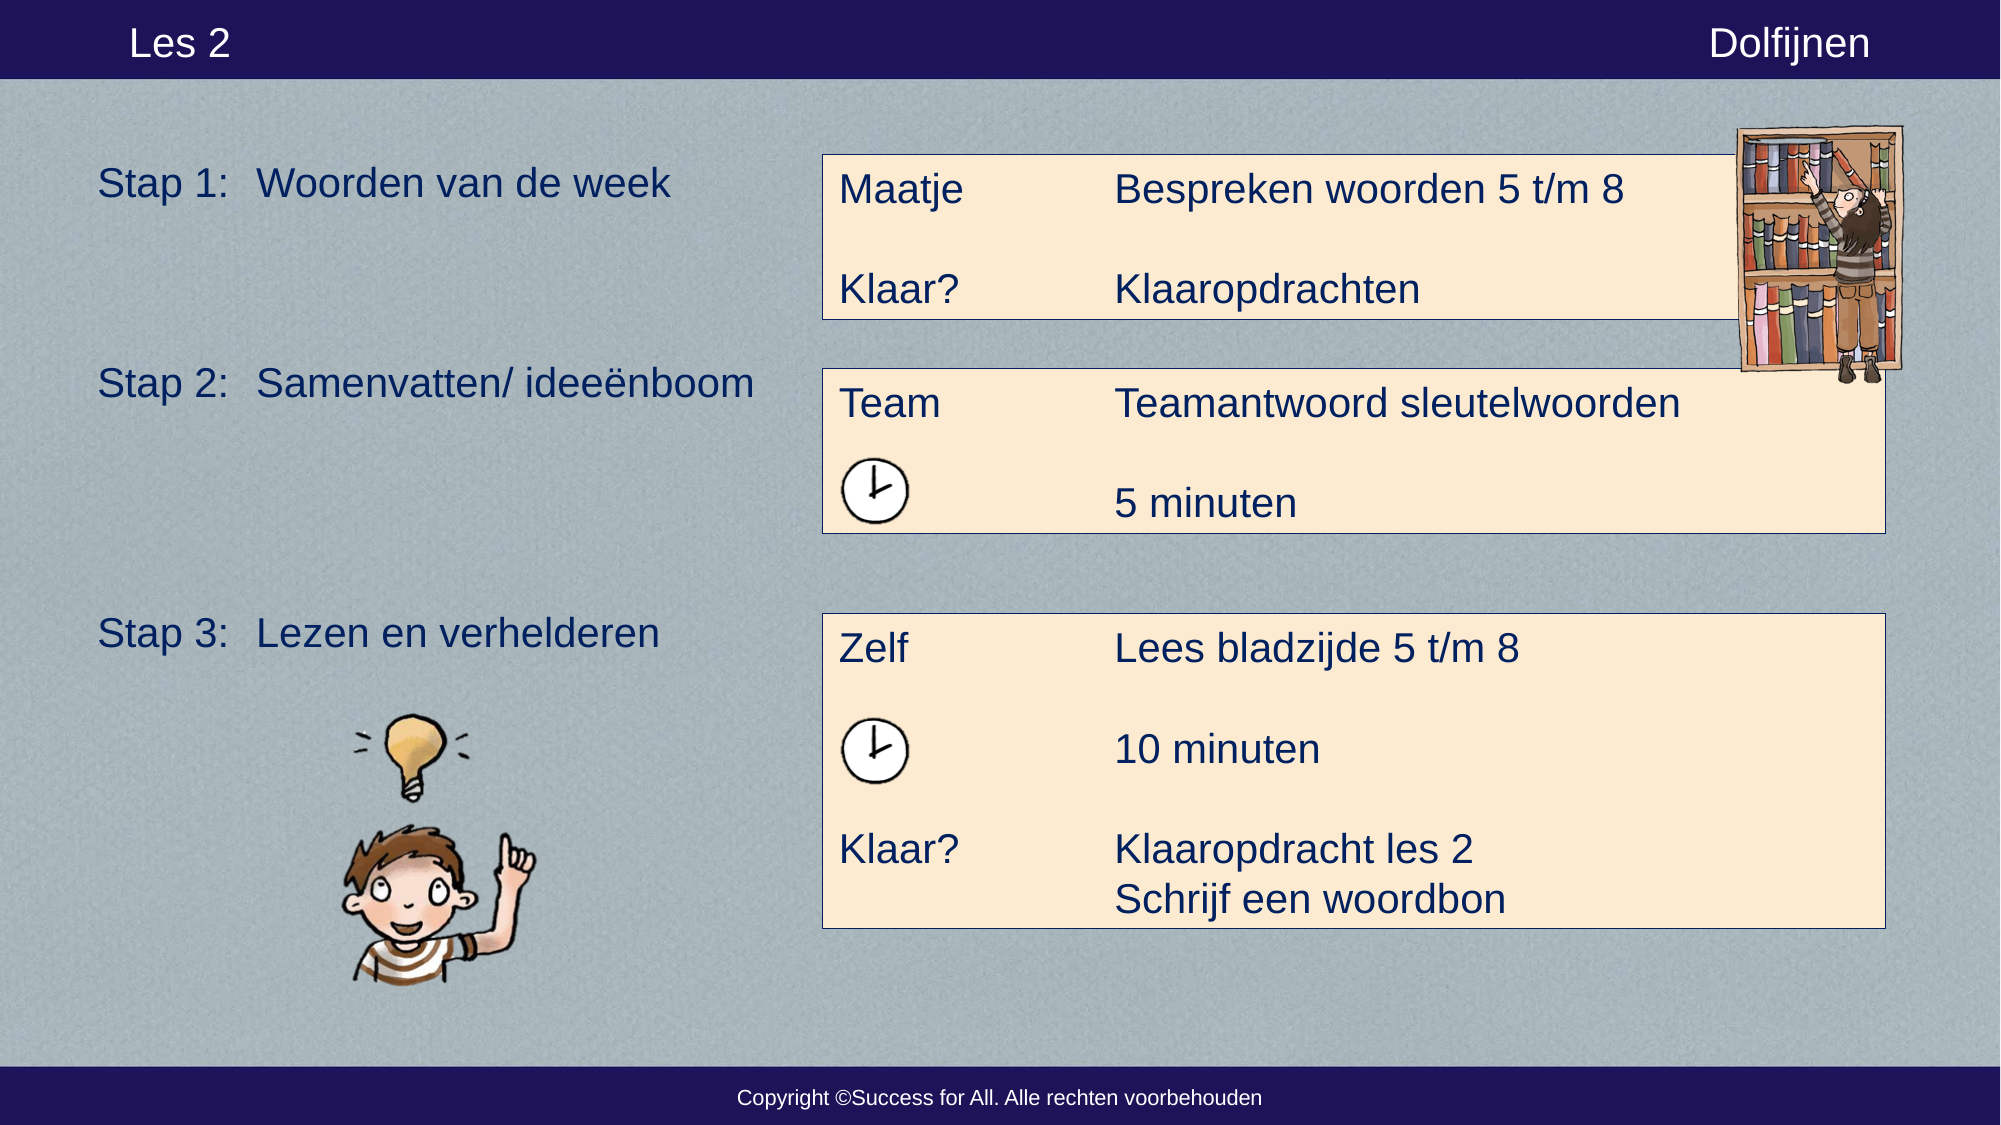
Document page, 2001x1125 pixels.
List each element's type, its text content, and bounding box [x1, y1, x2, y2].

text_box Les 2 [114, 8, 354, 73]
text_box Stap 1: Woorden van de week Stap 2: Samenvatten/ ideeënboom Stap 3: Lezen en verhelderen [82, 148, 875, 714]
text_box Copyright ©Success for All. Alle rechten voorbehouden [0, 1076, 2000, 1125]
text_box Zelf Lees bladzijde 5 t/m 8 10 minuten Klaar? Klaaropdracht les 2 Schrijf een woordbon [822, 613, 1886, 929]
picture [0, 0, 2001, 1125]
text_box Team Teamantwoord sleutelwoorden 5 minuten [822, 368, 1886, 534]
text_box Maatje Bespreken woorden 5 t/m 8 Klaar? Klaaropdrachten [822, 154, 1718, 320]
text_box Dolfijnen [999, 8, 1886, 73]
